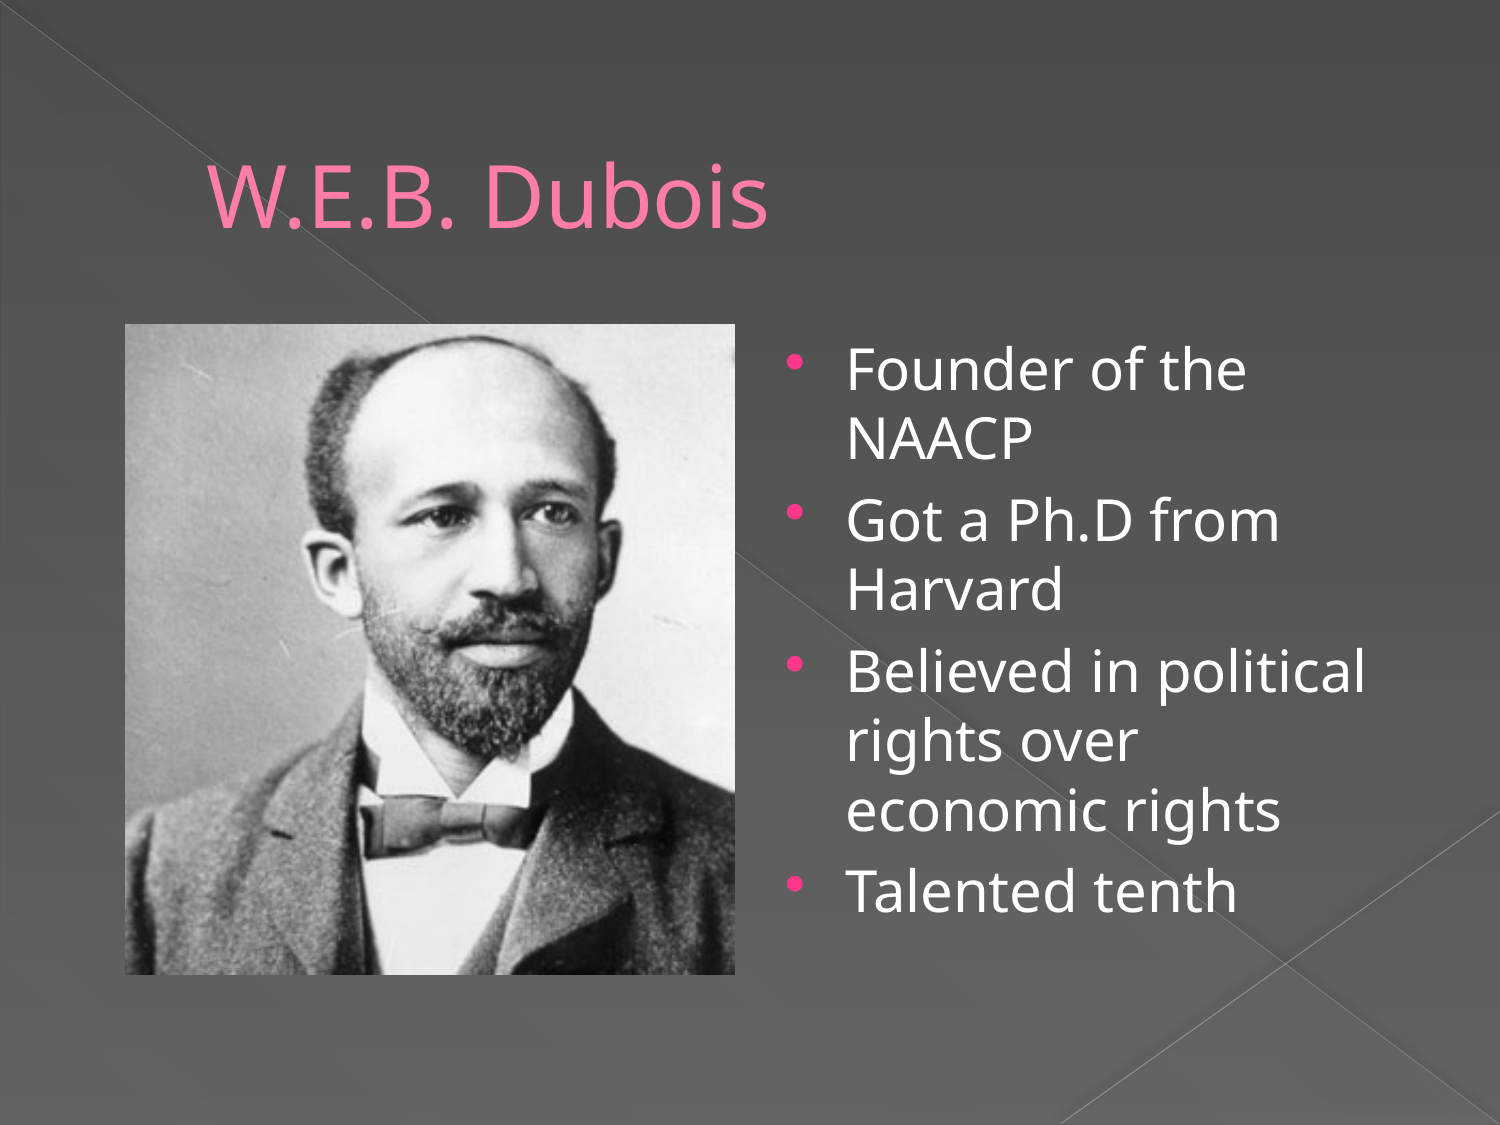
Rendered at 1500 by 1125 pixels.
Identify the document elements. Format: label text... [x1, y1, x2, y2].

title W.E.B. Dubois [112, 99, 1388, 288]
picture [124, 324, 735, 976]
list Founder of the NAACP Got a Ph.D from Harvard Believed in political rights over economic rights Talented tenth [762, 324, 1388, 1000]
